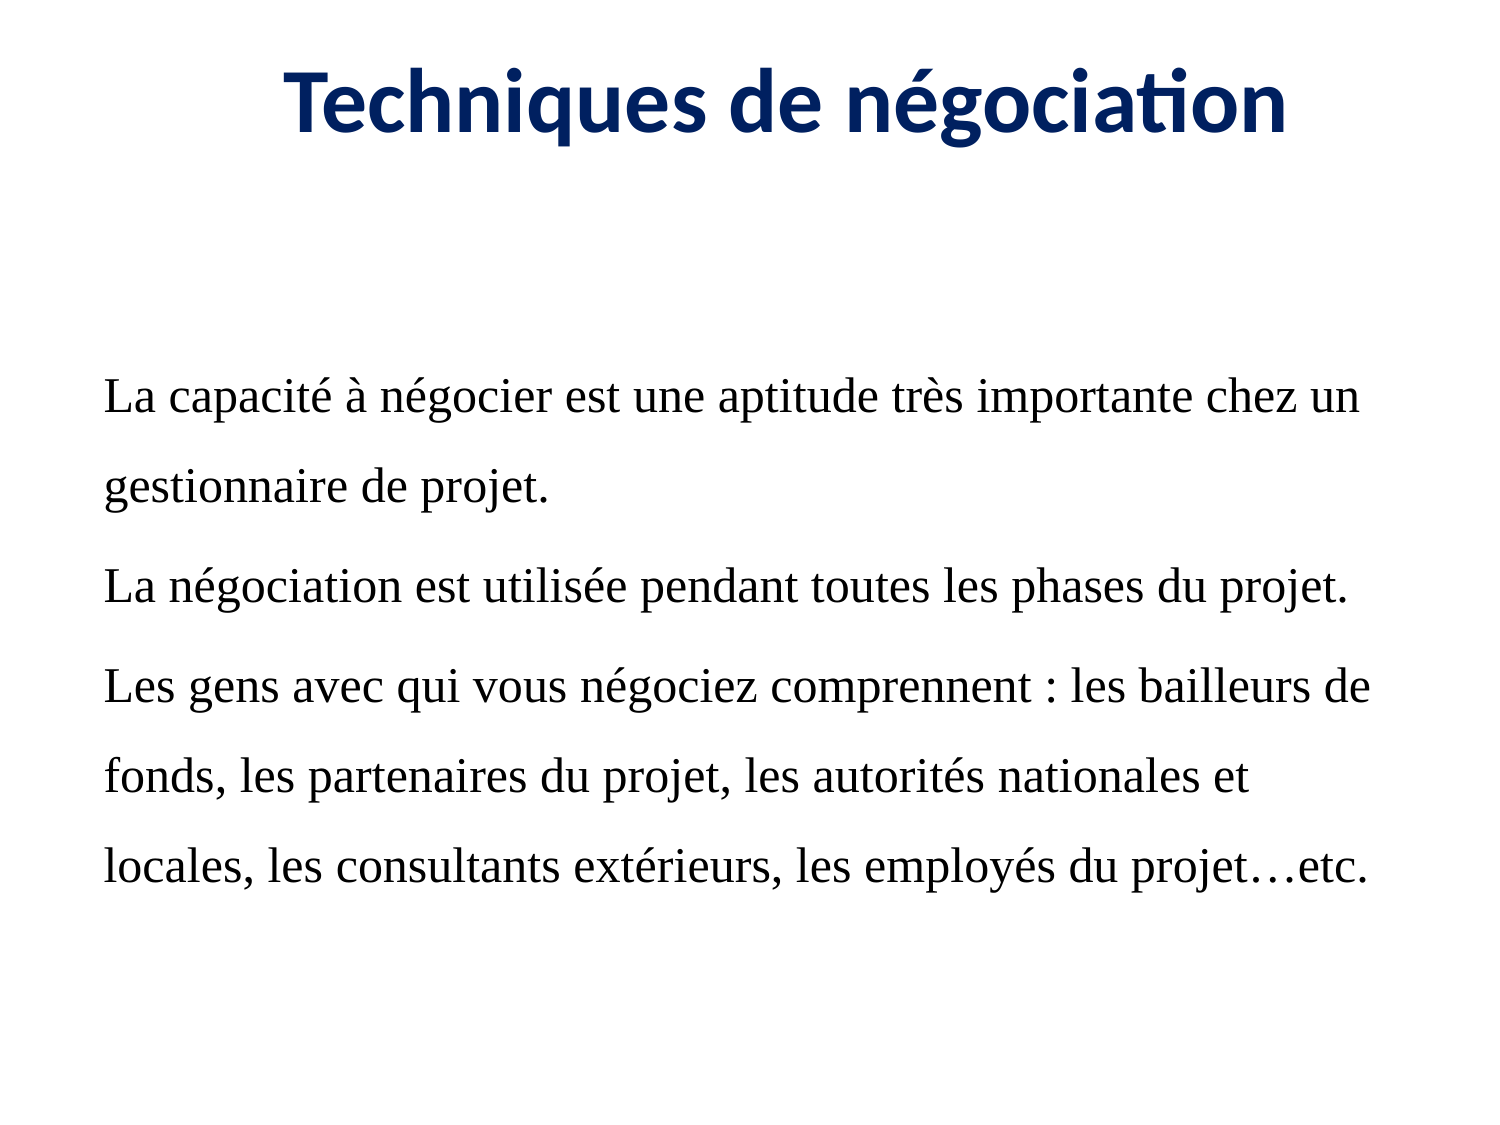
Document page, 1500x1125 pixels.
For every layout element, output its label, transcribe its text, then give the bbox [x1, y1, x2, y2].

title Techniques de négociation [147, 30, 1426, 271]
list La capacité à négocier est une aptitude très importante chez un gestionnaire de projet. La négociation est utilisée pendant toutes les phases du projet. Les gens avec qui vous négociez comprennent : les bailleurs de fonds, les partenaires du projet, les autorités nationales et locales, les consultants extérieurs, les employés du projet…etc. [88, 255, 1390, 931]
